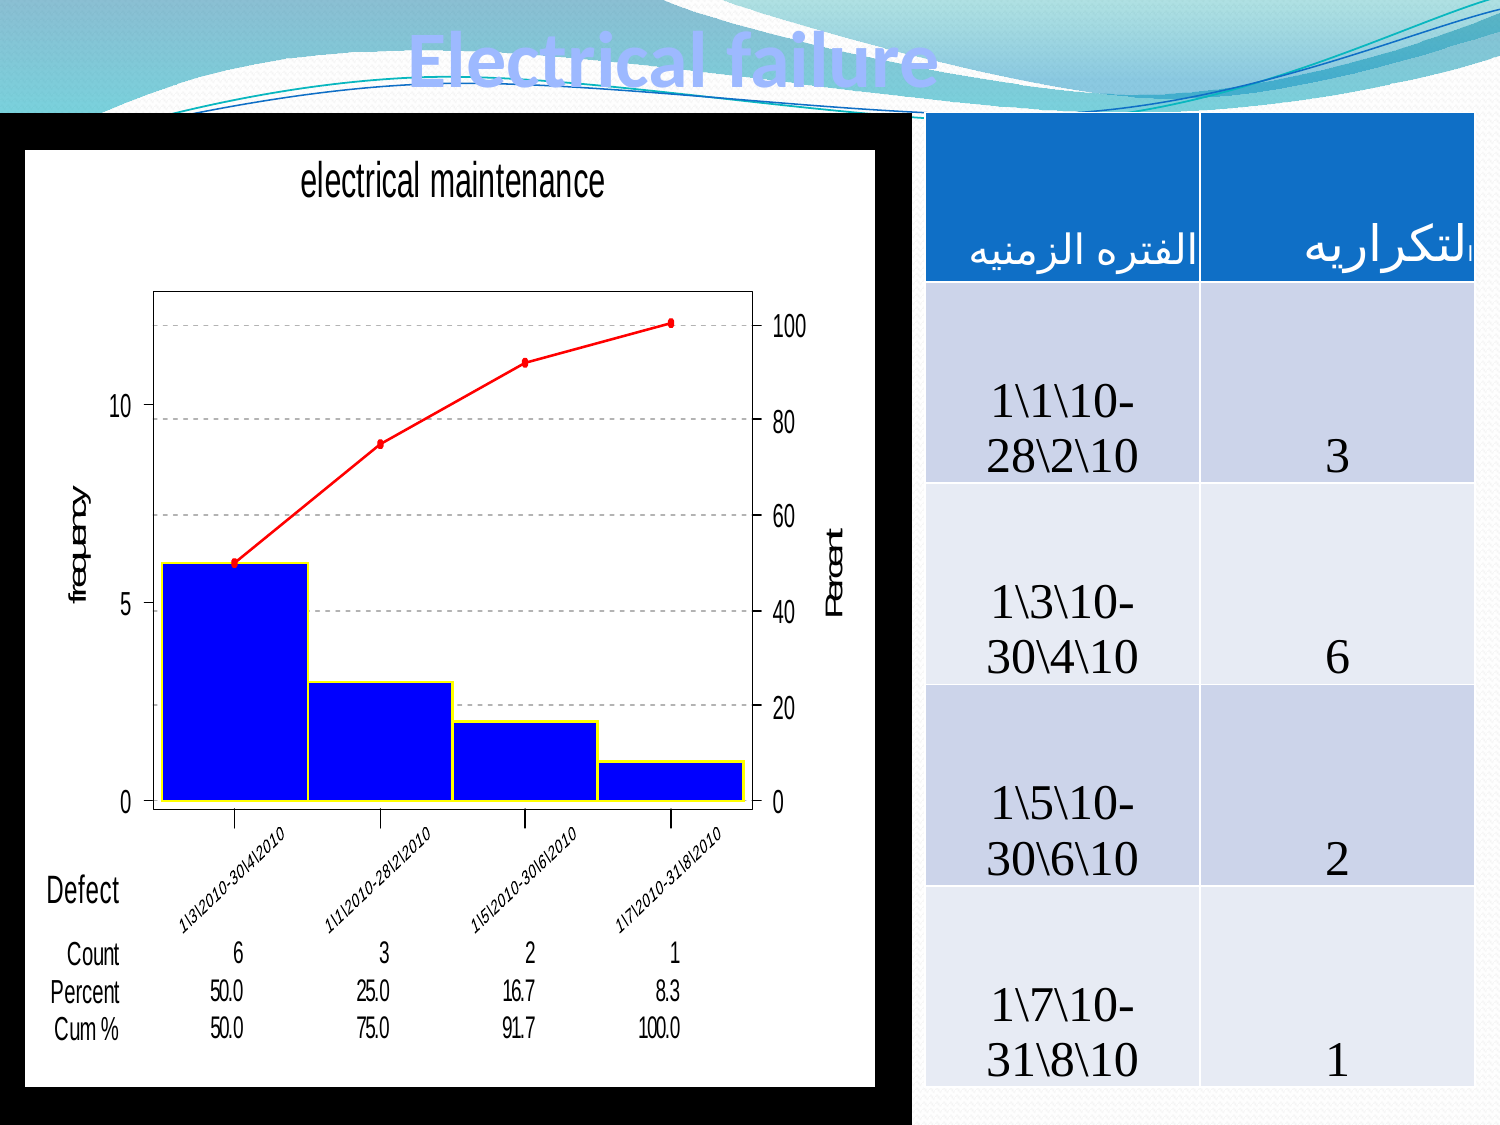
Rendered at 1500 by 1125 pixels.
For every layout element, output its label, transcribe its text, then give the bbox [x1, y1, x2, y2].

title Electrical failure [0, 0, 1349, 104]
table_cell 6 [1201, 484, 1474, 684]
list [24, 149, 876, 1088]
table_header التكراريه [1201, 113, 1474, 281]
table_cell 1\7\10-31\8\10 [926, 887, 1199, 1086]
table_cell 3 [1201, 283, 1474, 482]
table_cell 1\3\10-30\4\10 [926, 484, 1199, 684]
table_cell 2 [1201, 685, 1474, 885]
table_cell 1\5\10-30\6\10 [926, 685, 1199, 885]
table_header الفتره الزمنيه [926, 113, 1199, 281]
table_cell 1\1\10-28\2\10 [926, 283, 1199, 482]
table_cell 1 [1201, 887, 1474, 1086]
